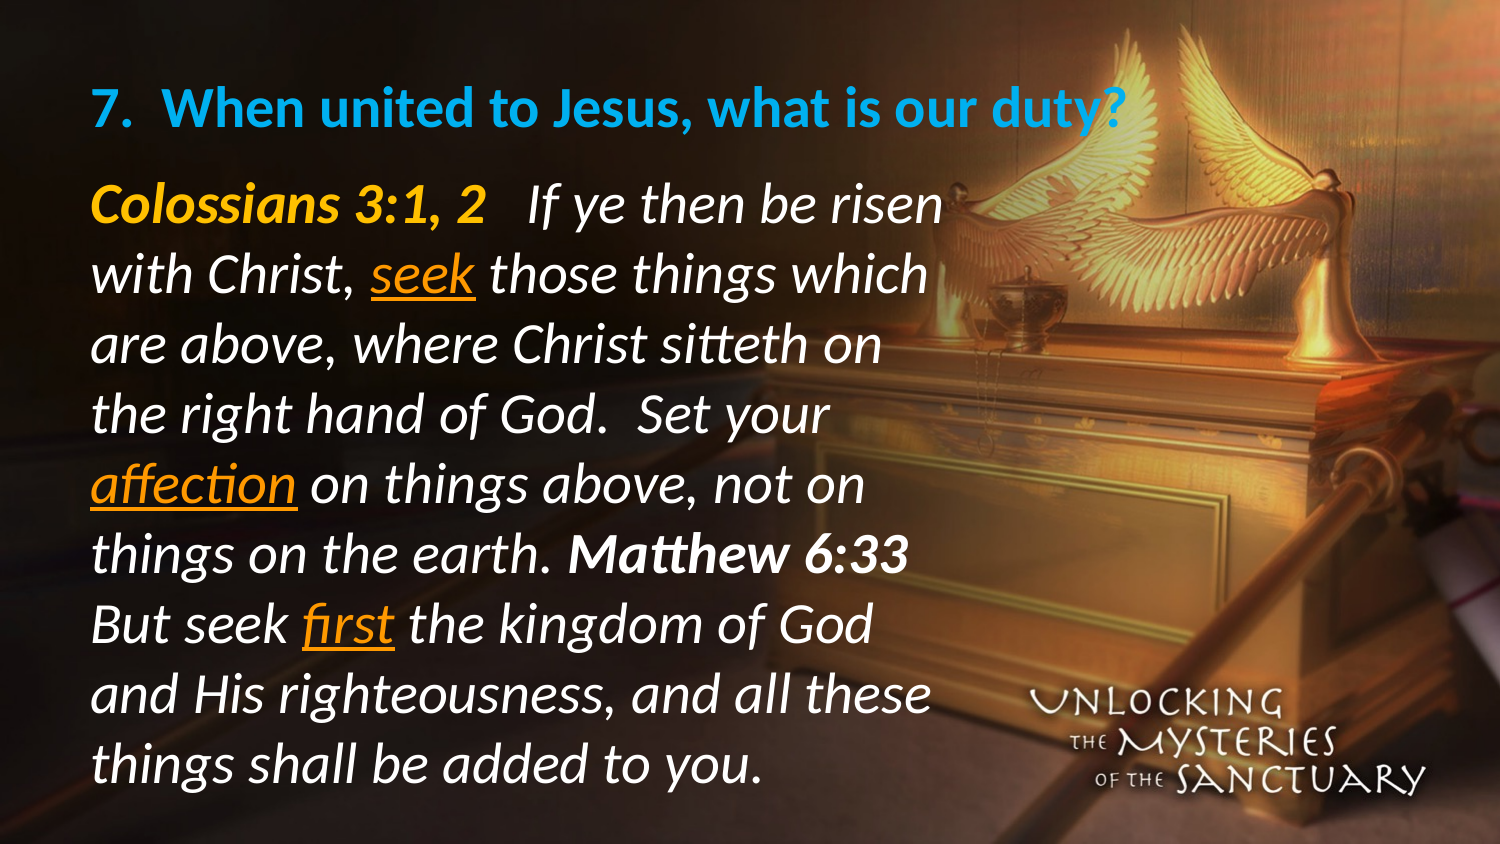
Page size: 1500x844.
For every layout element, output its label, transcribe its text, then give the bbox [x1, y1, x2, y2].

list Colossians 3:1, 2 If ye then be risen with Christ, seek those things which are above, where Christ sitteth on the right hand of God. Set your affection on things above, not on things on the earth. Matthew 6:33 But seek first the kingdom of God and His righteousness, and all these things shall be added to you. [75, 157, 989, 844]
picture [0, 0, 1500, 844]
title 7. When united to Jesus, what is our duty? [75, 33, 1425, 175]
